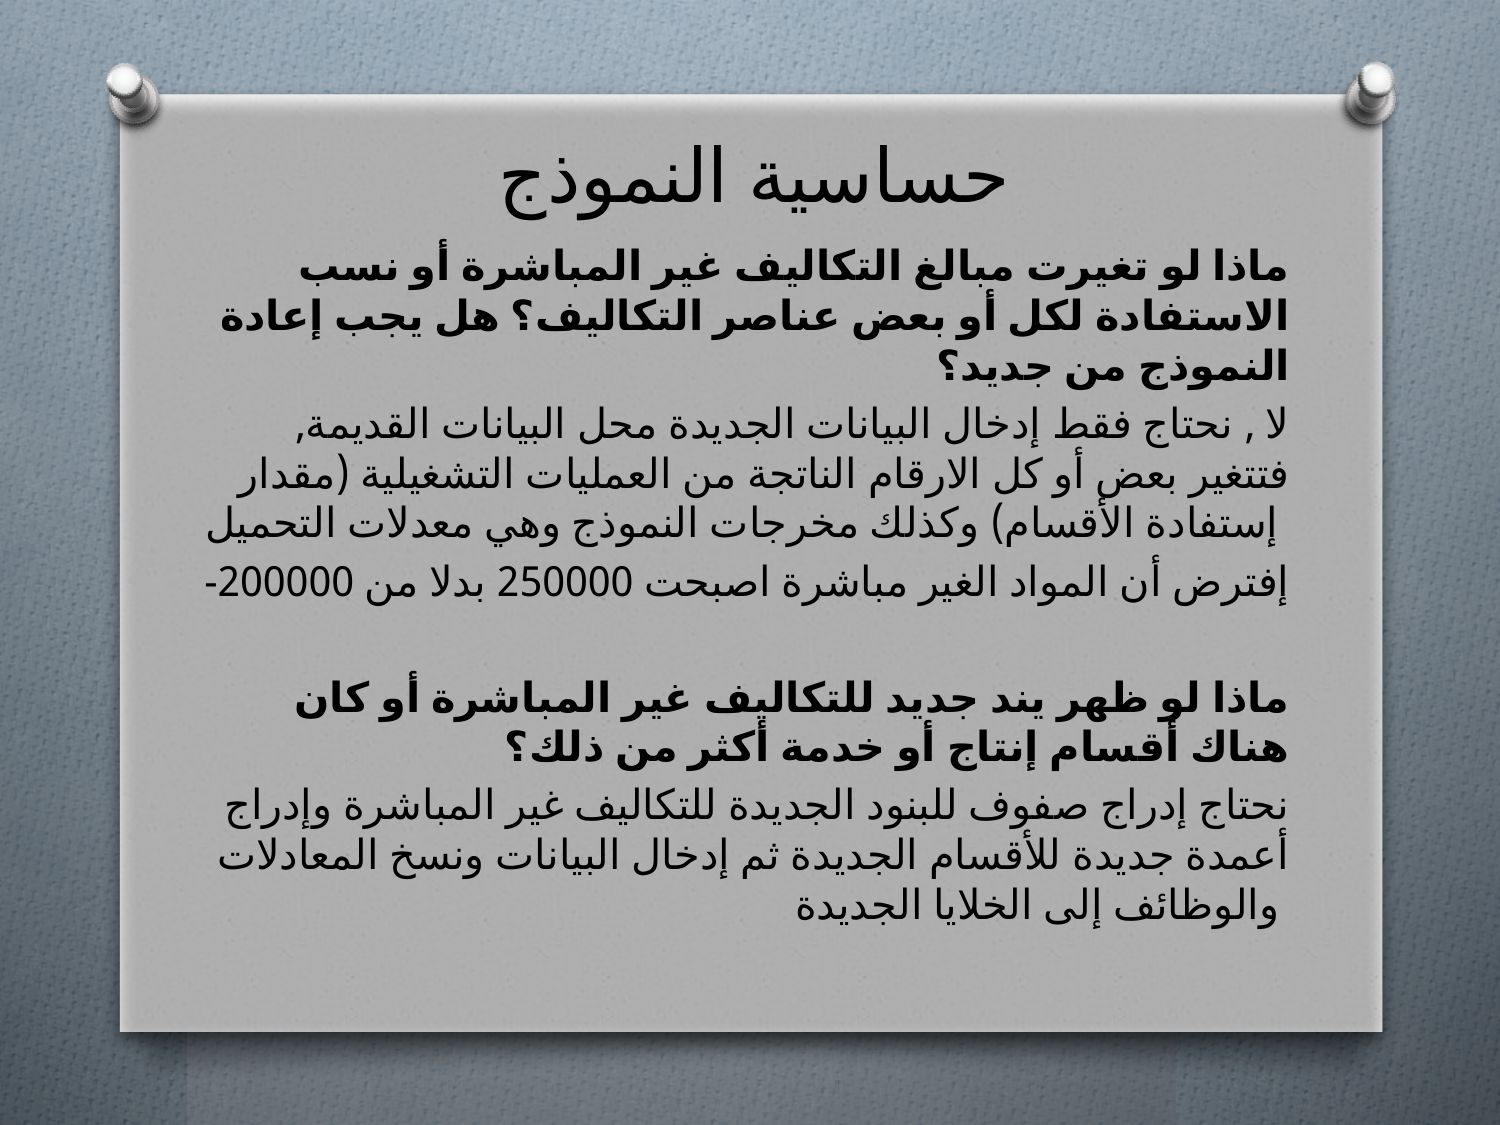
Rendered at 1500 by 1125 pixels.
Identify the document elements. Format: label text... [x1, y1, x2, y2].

title حساسية النموذج [183, 113, 1326, 232]
picture [75, 29, 198, 153]
picture [1317, 35, 1439, 156]
list ماذا لو تغيرت مبالغ التكاليف غير المباشرة أو نسب الاستفادة لكل أو بعض عناصر التكاليف؟ هل يجب إعادة النموذج من جديد؟ لا , نحتاج فقط إدخال البيانات الجديدة محل البيانات القديمة, فتتغير بعض أو كل الارقام الناتجة من العمليات التشغيلية (مقدار إستفادة الأقسام) وكذلك مخرجات النموذج وهي معدلات التحميل -إفترض أن المواد الغير مباشرة اصبحت 250000 بدلا من 200000 ماذا لو ظهر يند جديد للتكاليف غير المباشرة أو كان هناك أقسام إنتاج أو خدمة أكثر من ذلك؟ نحتاج إدراج صفوف للبنود الجديدة للتكاليف غير المباشرة وإدراج أعمدة جديدة للأقسام الجديدة ثم إدخال البيانات ونسخ المعادلات والوظائف إلى الخلايا الجديدة [171, 231, 1306, 1012]
